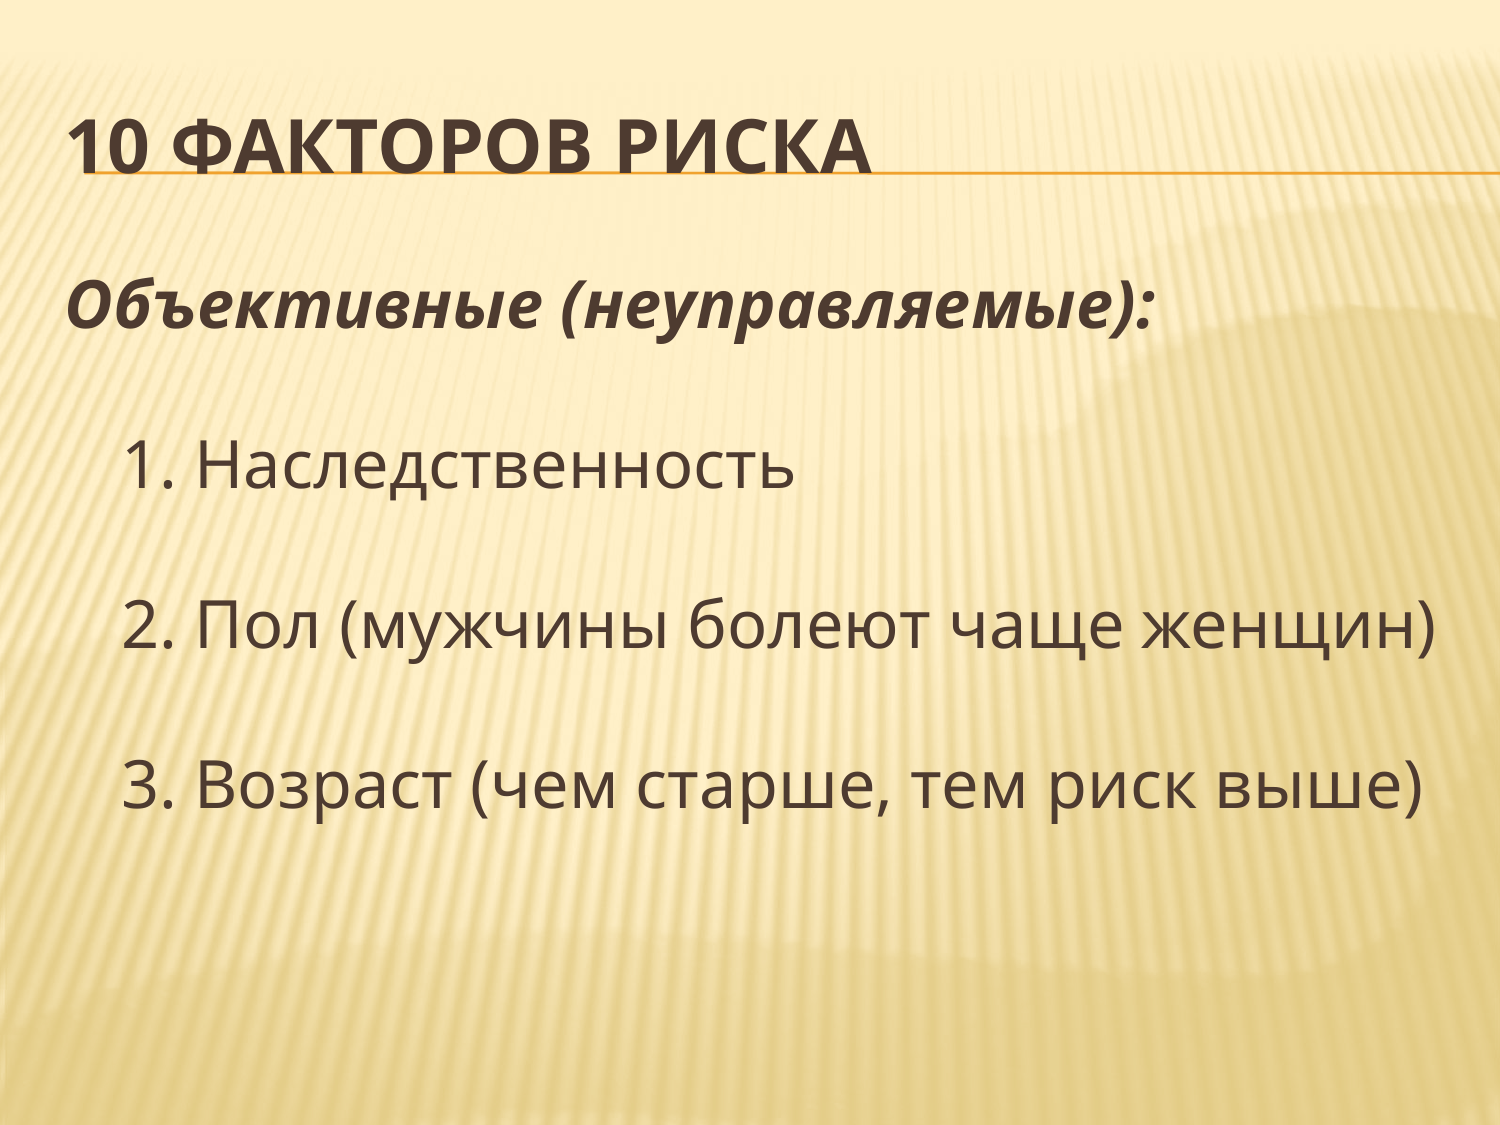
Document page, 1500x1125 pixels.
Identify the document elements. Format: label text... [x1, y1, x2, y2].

title 10 факторов риска [50, 75, 1475, 213]
list Объективные (неуправляемые): 1. Наследственность 2. Пол (мужчины болеют чаще женщин) 3. Возраст (чем старше, тем риск выше) [50, 254, 1475, 998]
